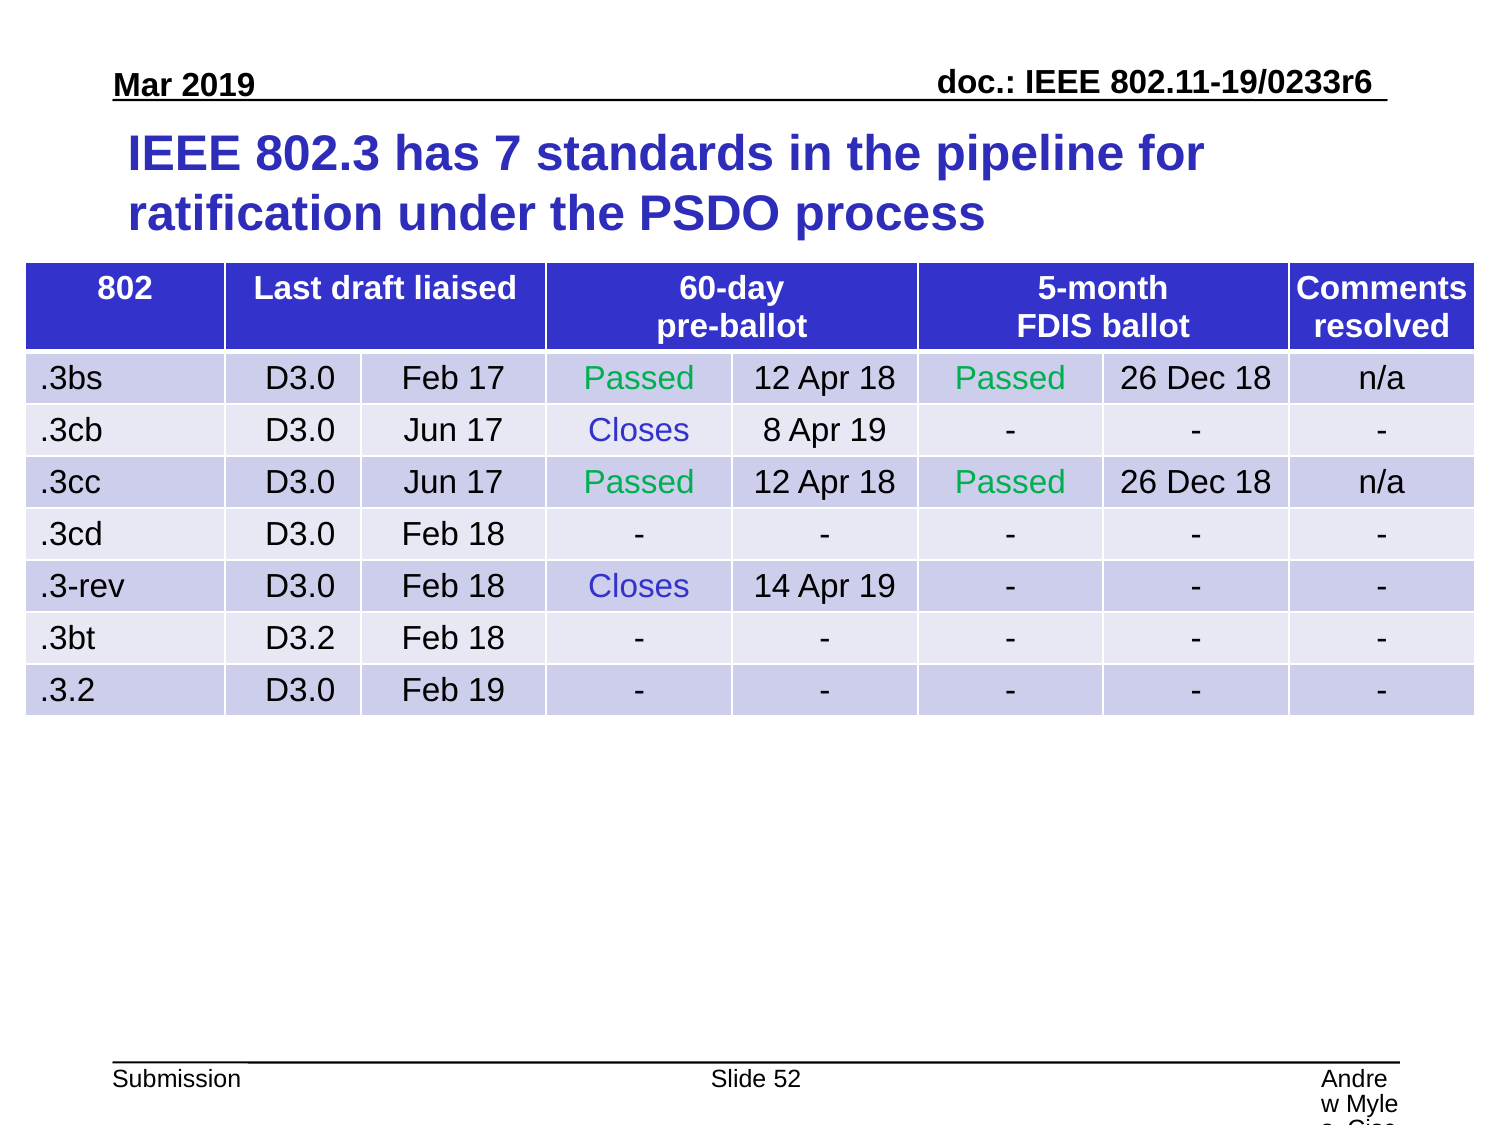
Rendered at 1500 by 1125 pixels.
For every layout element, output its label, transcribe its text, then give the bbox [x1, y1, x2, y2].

table_cell D3.0 [226, 665, 360, 715]
table_header Comments resolved [1290, 263, 1474, 349]
table_cell n/a [1290, 457, 1474, 507]
table_cell - [1290, 665, 1474, 715]
table_cell D3.0 [226, 457, 360, 507]
table_cell - [1290, 509, 1474, 559]
table_cell D3.2 [226, 613, 360, 663]
table_cell 26 Dec 18 [1104, 457, 1288, 507]
table_cell 14 Apr 19 [733, 561, 917, 611]
table_cell .3-rev [26, 561, 224, 611]
title IEEE 802.3 has 7 standards in the pipeline for ratification under the PSDO process [112, 112, 1388, 262]
table_cell - [1104, 561, 1288, 611]
table_cell Jun 17 [362, 457, 545, 507]
table_cell - [733, 613, 917, 663]
table_cell D3.0 [226, 561, 360, 611]
table_cell Passed [547, 457, 731, 507]
table_cell - [919, 509, 1102, 559]
table_cell Feb 17 [362, 354, 545, 403]
table_cell - [1104, 405, 1288, 455]
table_cell Passed [547, 354, 731, 403]
table_header Last draft liaised [226, 263, 545, 349]
table_cell - [1104, 665, 1288, 715]
table_cell Feb 19 [362, 665, 545, 715]
table_cell .3bs [26, 354, 224, 403]
table_cell n/a [1290, 354, 1474, 403]
table_cell Closes [547, 405, 731, 455]
table_cell 26 Dec 18 [1104, 354, 1288, 403]
table_cell D3.0 [226, 405, 360, 455]
table_cell .3bt [26, 613, 224, 663]
slide_number Slide 52 [709, 1061, 803, 1093]
table_cell - [733, 665, 917, 715]
table_header 60-day pre-ballot [547, 263, 917, 349]
table_cell .3cd [26, 509, 224, 559]
table_cell 12 Apr 18 [733, 354, 917, 403]
footer Andrew Myles, Cisco [1320, 1061, 1402, 1093]
table_cell D3.0 [226, 509, 360, 559]
table_cell Passed [919, 354, 1102, 403]
table_cell - [1104, 613, 1288, 663]
table_cell - [547, 665, 731, 715]
table_cell D3.0 [226, 354, 360, 403]
table_cell - [919, 665, 1102, 715]
table_cell - [547, 509, 731, 559]
table_header 802 [26, 263, 224, 349]
table_cell 8 Apr 19 [733, 405, 917, 455]
table_cell - [919, 613, 1102, 663]
table_cell - [919, 561, 1102, 611]
table_header 5-month FDIS ballot [919, 263, 1288, 349]
table_cell Jun 17 [362, 405, 545, 455]
table_cell - [1290, 561, 1474, 611]
table_cell - [547, 613, 731, 663]
table_cell 12 Apr 18 [733, 457, 917, 507]
table_cell Feb 18 [362, 613, 545, 663]
table_cell Feb 18 [362, 561, 545, 611]
table_cell .3.2 [26, 665, 224, 715]
table_cell - [1104, 509, 1288, 559]
table_cell Feb 18 [362, 509, 545, 559]
table_cell - [1290, 613, 1474, 663]
table_cell Closes [547, 561, 731, 611]
table_cell - [733, 509, 917, 559]
table_cell Passed [919, 457, 1102, 507]
table_cell .3cb [26, 405, 224, 455]
table_cell - [1290, 405, 1474, 455]
table_cell - [919, 405, 1102, 455]
table_cell .3cc [26, 457, 224, 507]
